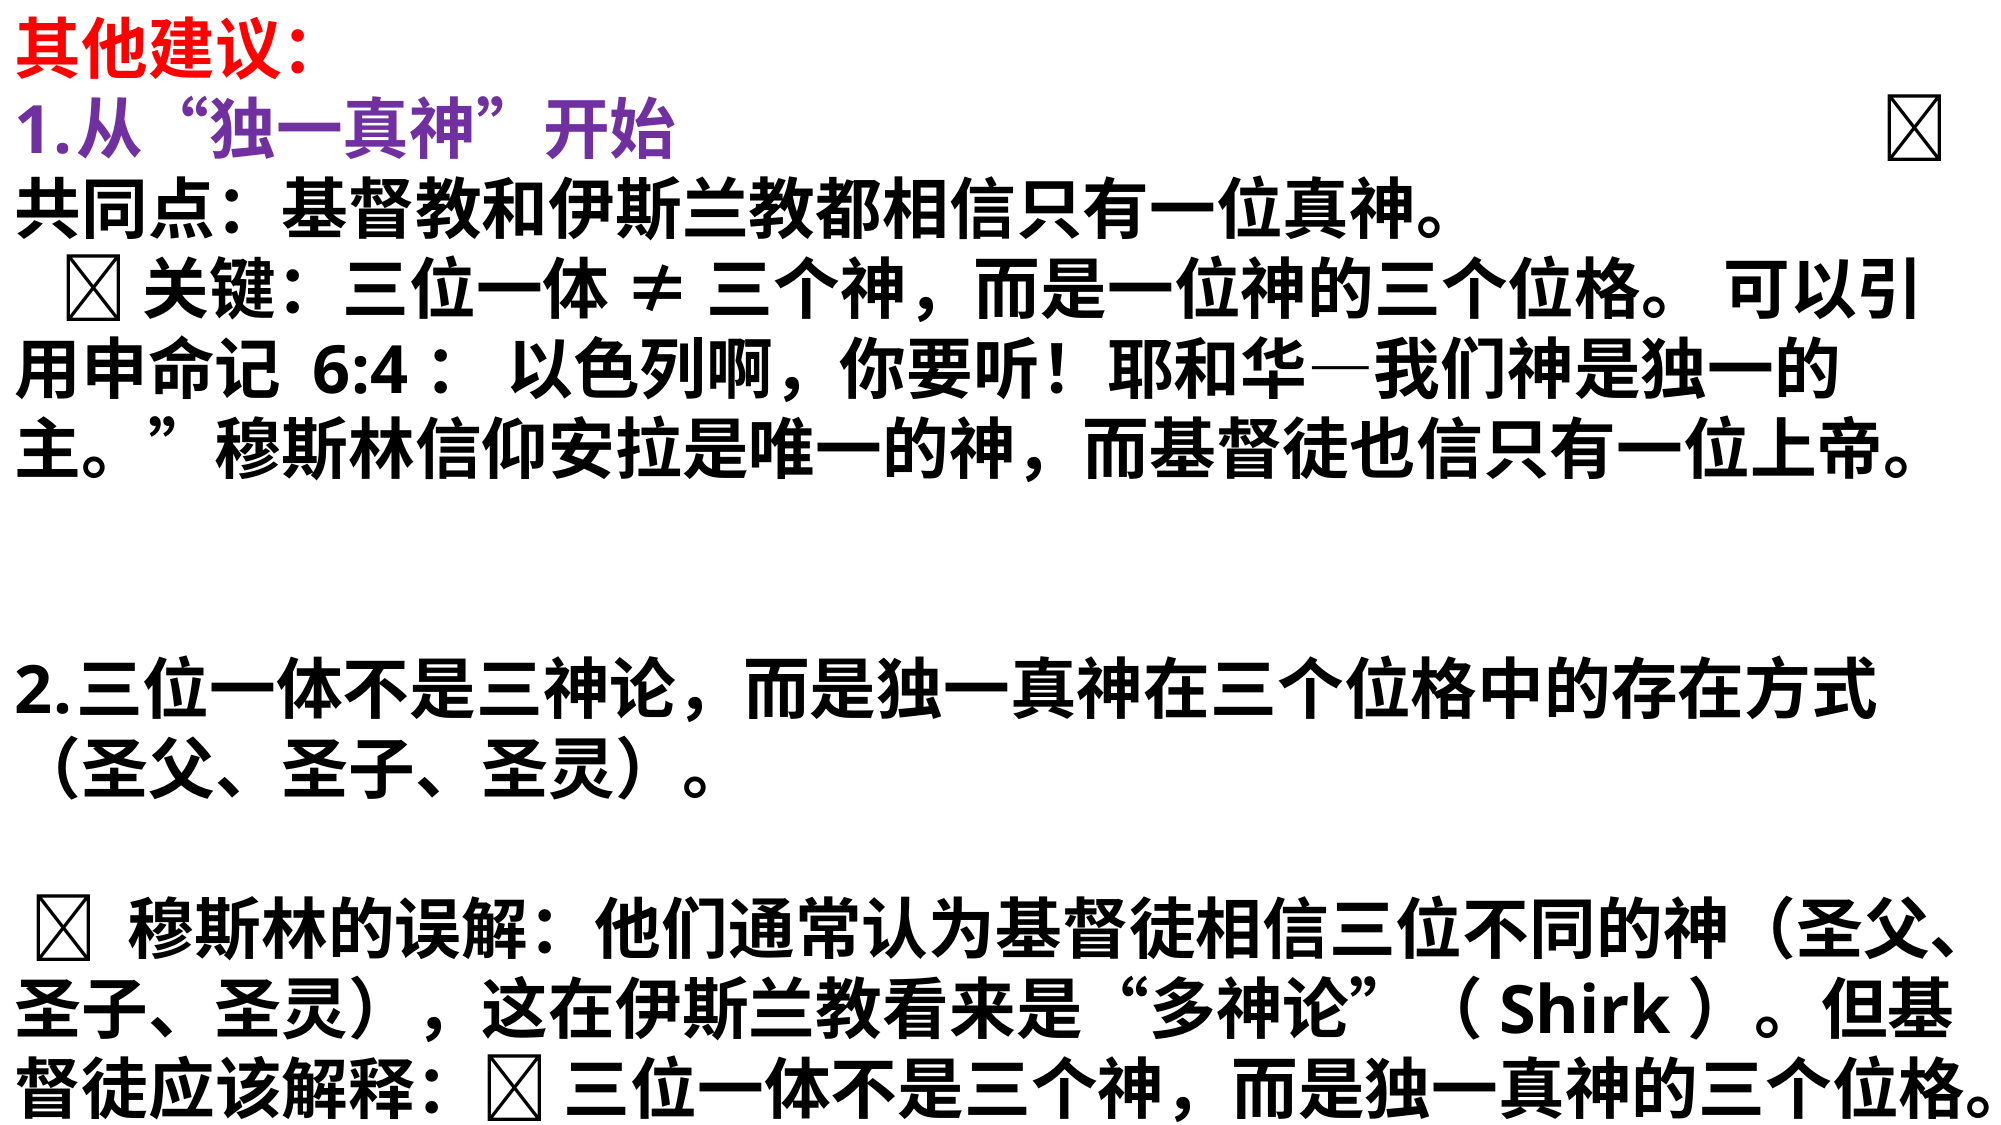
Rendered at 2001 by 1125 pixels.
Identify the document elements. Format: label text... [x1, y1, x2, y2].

text_box 其他建议： 从“独一真神”开始 🔹 共同点：基督教和伊斯兰教都相信只有一位真神。 🔹 关键：三位一体 ≠ 三个神，而是一位神的三个位格。 可以引用申命记 6:4： 以色列啊，你要听！耶和华—我们神是独一的主。”穆斯林信仰安拉是唯一的神，而基督徒也信只有一位上帝。 三位一体不是三神论，而是独一真神在三个位格中的存在方式（圣父、圣子、圣灵）。 🔹 穆斯林的误解：他们通常认为基督徒相信三位不同的神（圣父、圣子、圣灵），这在伊斯兰教看来是“多神论”（Shirk）。但基督徒应该解释：✅ 三位一体不是三个神，而是独一真神的三个位格。 [0, 0, 2000, 1125]
